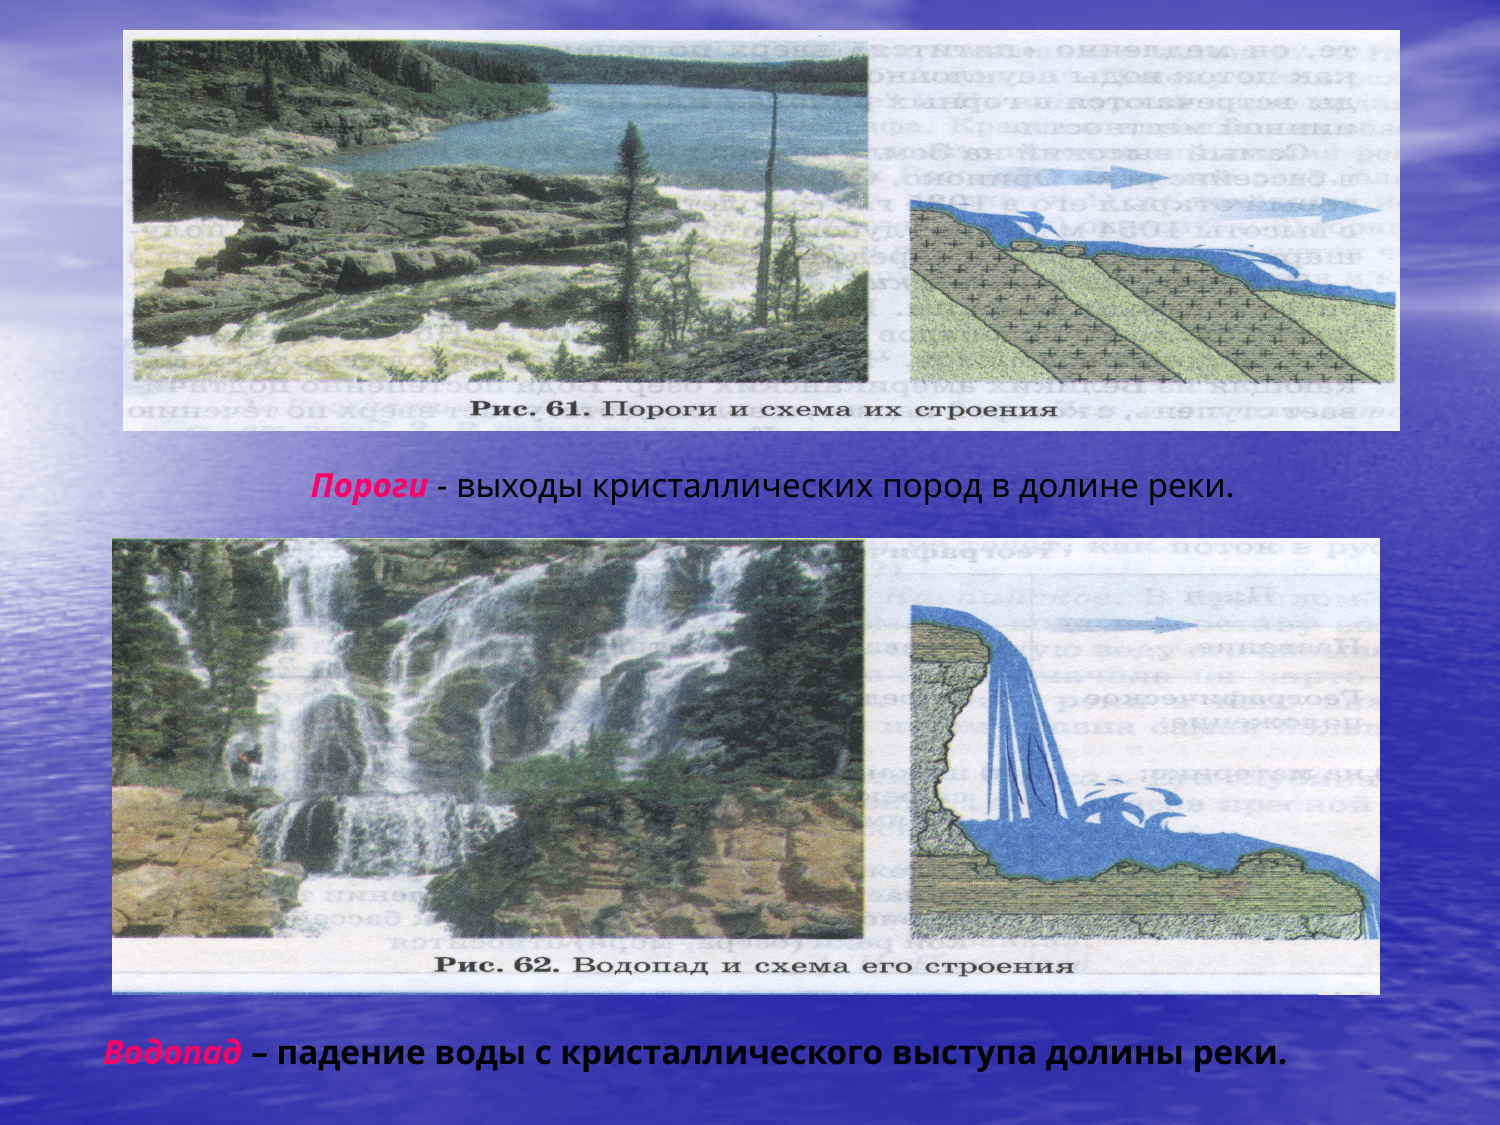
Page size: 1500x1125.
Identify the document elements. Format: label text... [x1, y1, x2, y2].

text_box Водопад – падение воды с кристаллического выступа долины реки. [88, 1023, 1459, 1079]
picture [111, 538, 1381, 995]
picture [123, 30, 1400, 432]
text_box Пороги - выходы кристаллических пород в долине реки. [295, 456, 1251, 512]
